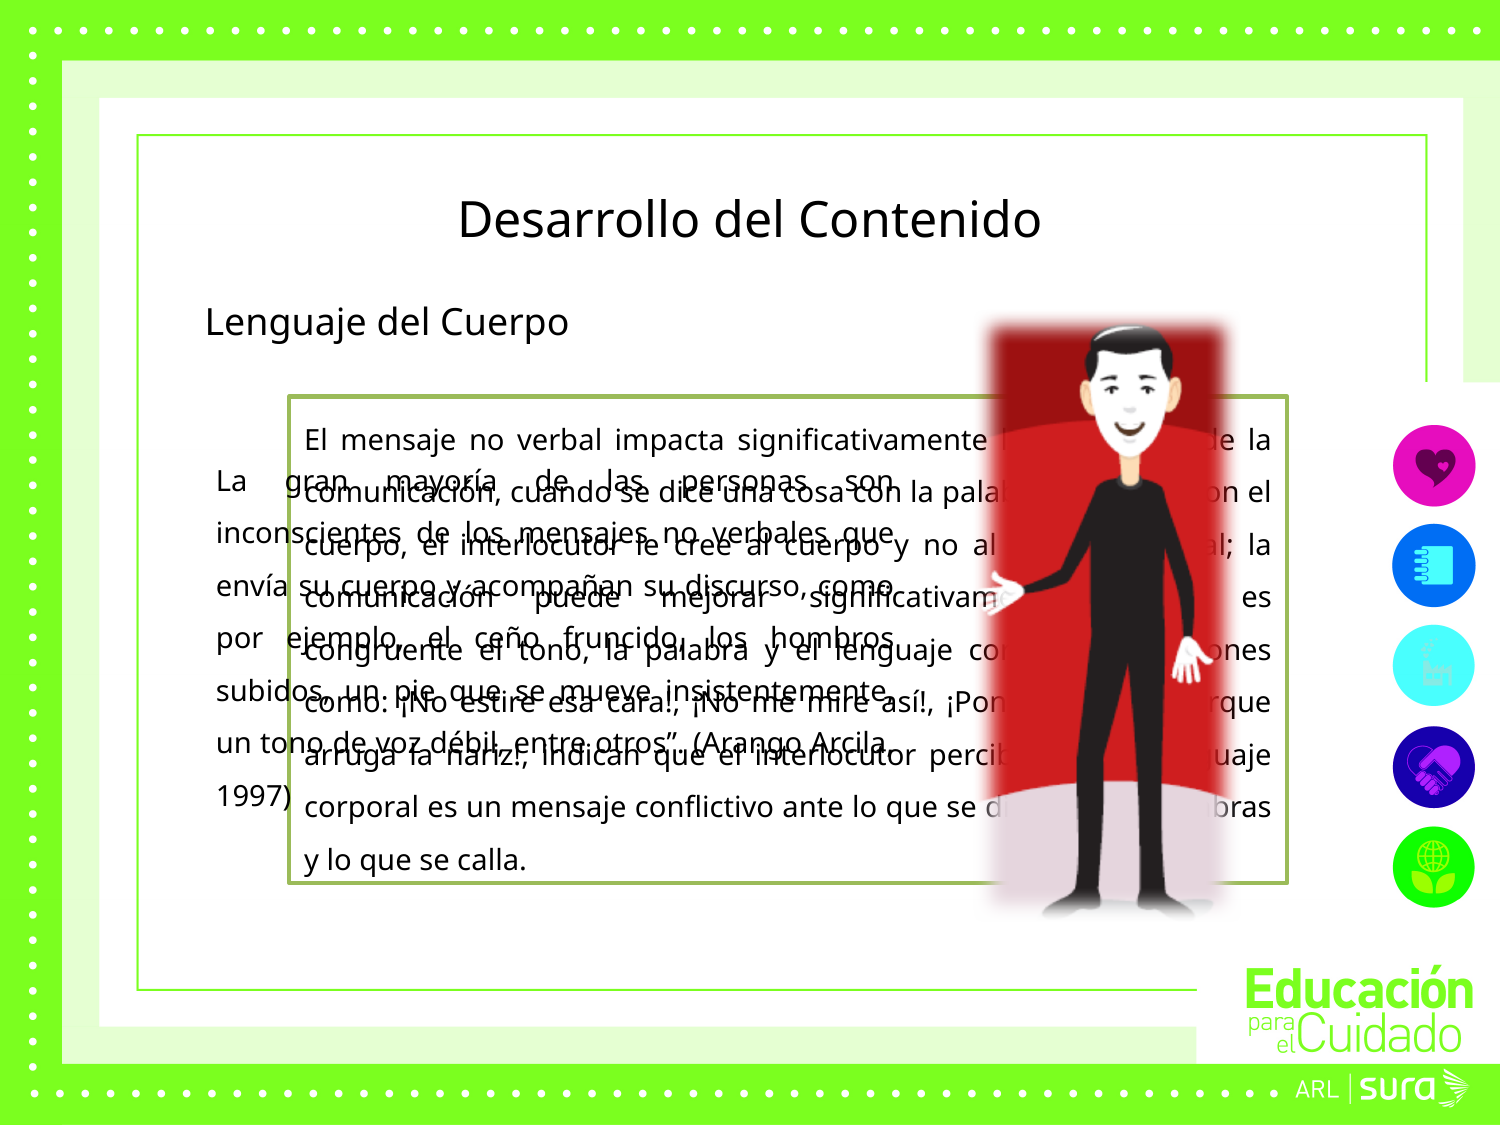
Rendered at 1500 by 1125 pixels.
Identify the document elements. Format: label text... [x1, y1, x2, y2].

text_box La gran mayoría de las personas son inconscientes de los mensajes no verbales que envía su cuerpo y acompañan su discurso, como por ejemplo, el ceño fruncido, los hombros subidos, un pie que se mueve insistentemente, un tono de voz débil, entre otros”. (Arango Arcila, 1997) [201, 437, 910, 820]
text_box Desarrollo del Contenido [442, 180, 1071, 255]
text_box El mensaje no verbal impacta significativamente la asertividad de la comunicación, cuando se dice una cosa con la palabra pero otra con el cuerpo, el interlocutor le cree al cuerpo y no al mensaje verbal; la comunicación puede mejorar significativamente cuando es congruente el tono, la palabra y el lenguaje corporal; expresiones como: ¡No estire esa cara!, ¡No me mire así!, ¡Ponga orejas!, ¡Porque arruga la nariz!, indican que el interlocutor percibió que el lenguaje corporal es un mensaje conflictivo ante lo que se dice con las palabras y lo que se calla. [1247, 394, 1289, 885]
text_box Lenguaje del Cuerpo [189, 290, 595, 351]
picture [0, 0, 1500, 1125]
text_box El mensaje no verbal impacta significativamente la asertividad de la comunicación, cuando se dice una cosa con la palabra pero otra con el cuerpo, el interlocutor le cree al cuerpo y no al mensaje verbal; la comunicación puede mejorar significativamente cuando es congruente el tono, la palabra y el lenguaje corporal; expresiones como: ¡No estire esa cara!, ¡No me mire así!, ¡Ponga orejas!, ¡Porque arruga la nariz!, indican que el interlocutor percibió que el lenguaje corporal es un mensaje conflictivo ante lo que se dice con las palabras y lo que se calla. [287, 394, 968, 885]
